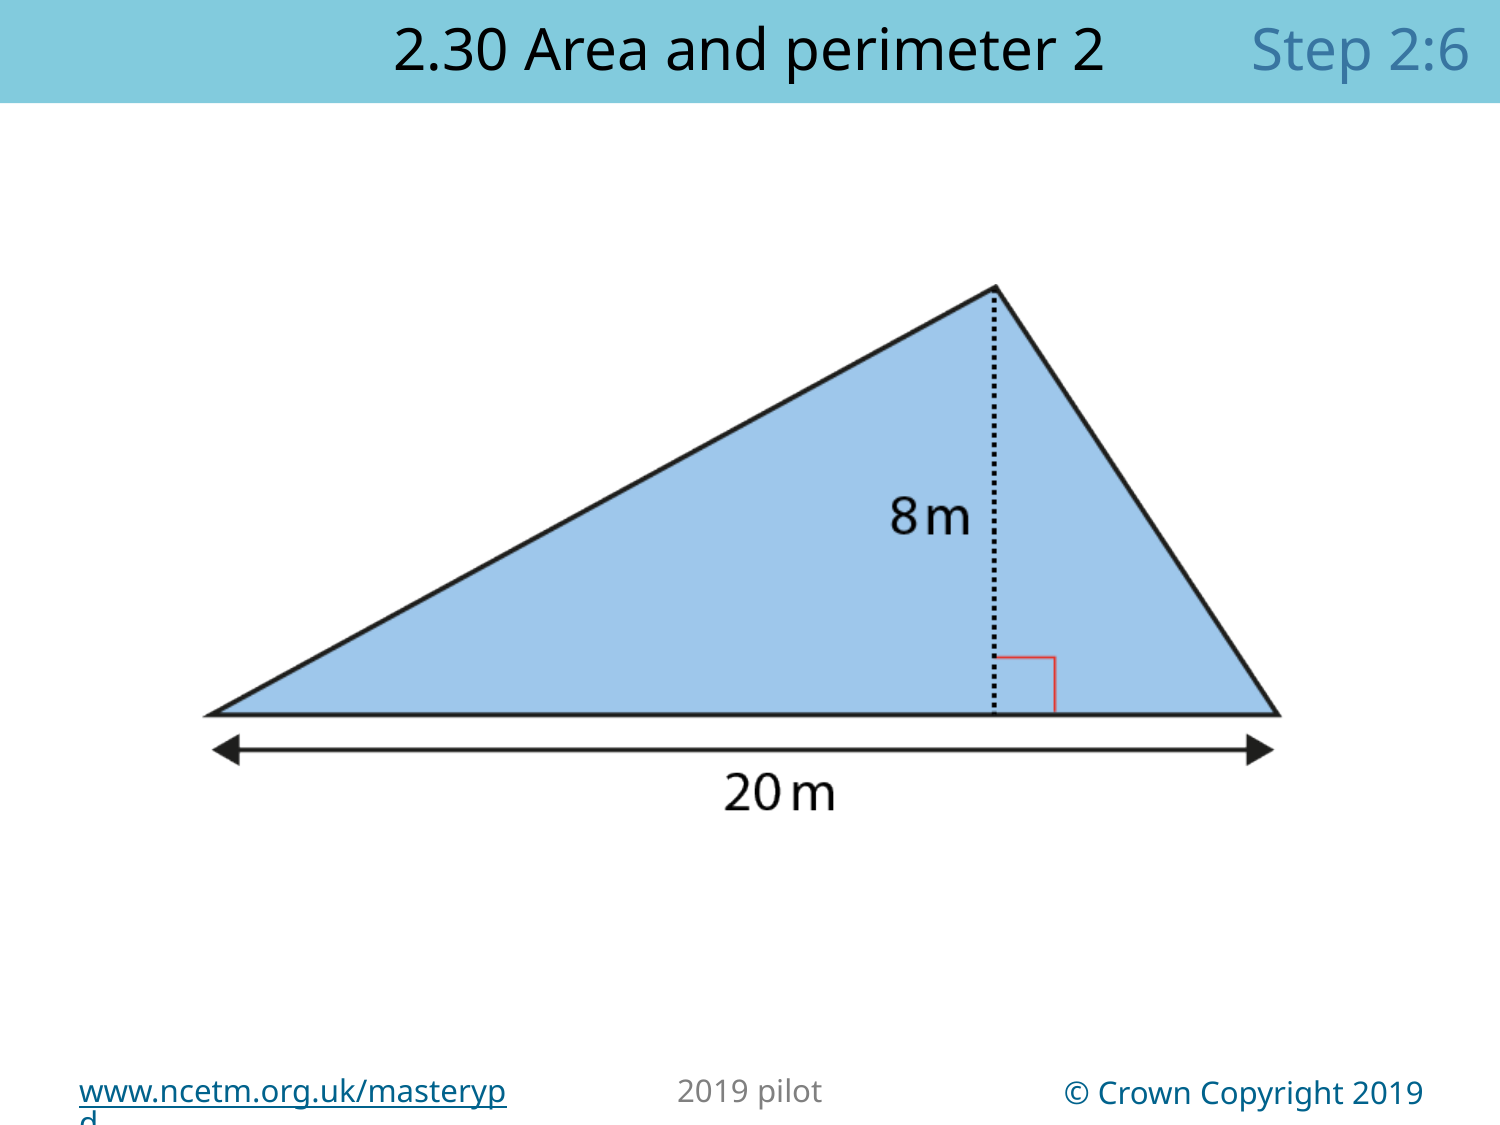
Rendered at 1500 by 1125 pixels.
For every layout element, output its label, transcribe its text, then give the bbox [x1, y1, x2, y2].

picture [101, 284, 1399, 841]
list Step 2:6 [0, 0, 1500, 104]
